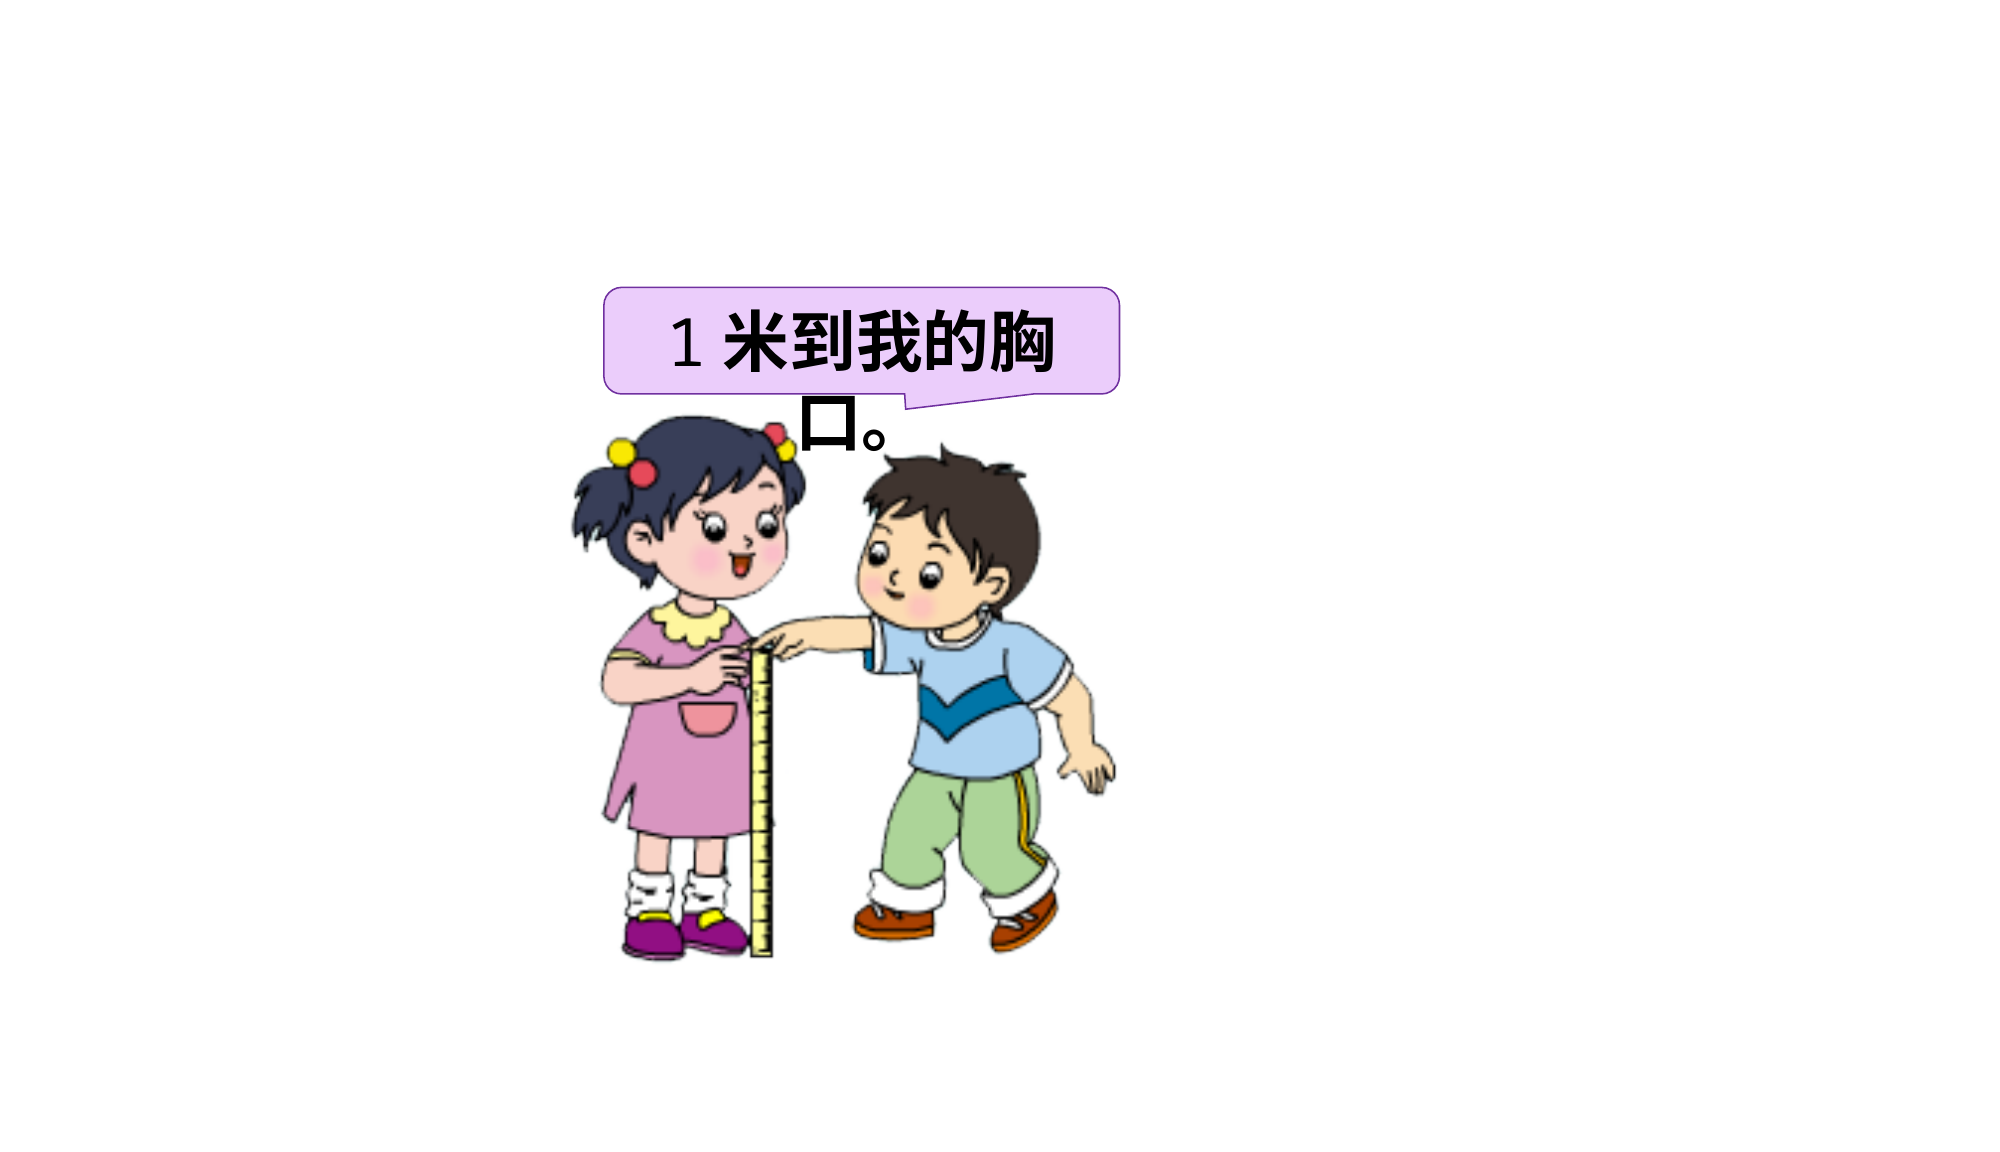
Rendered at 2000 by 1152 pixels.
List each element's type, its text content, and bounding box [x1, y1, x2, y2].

text_box 1米到我的胸口。 [603, 287, 1120, 393]
picture [557, 393, 1120, 974]
